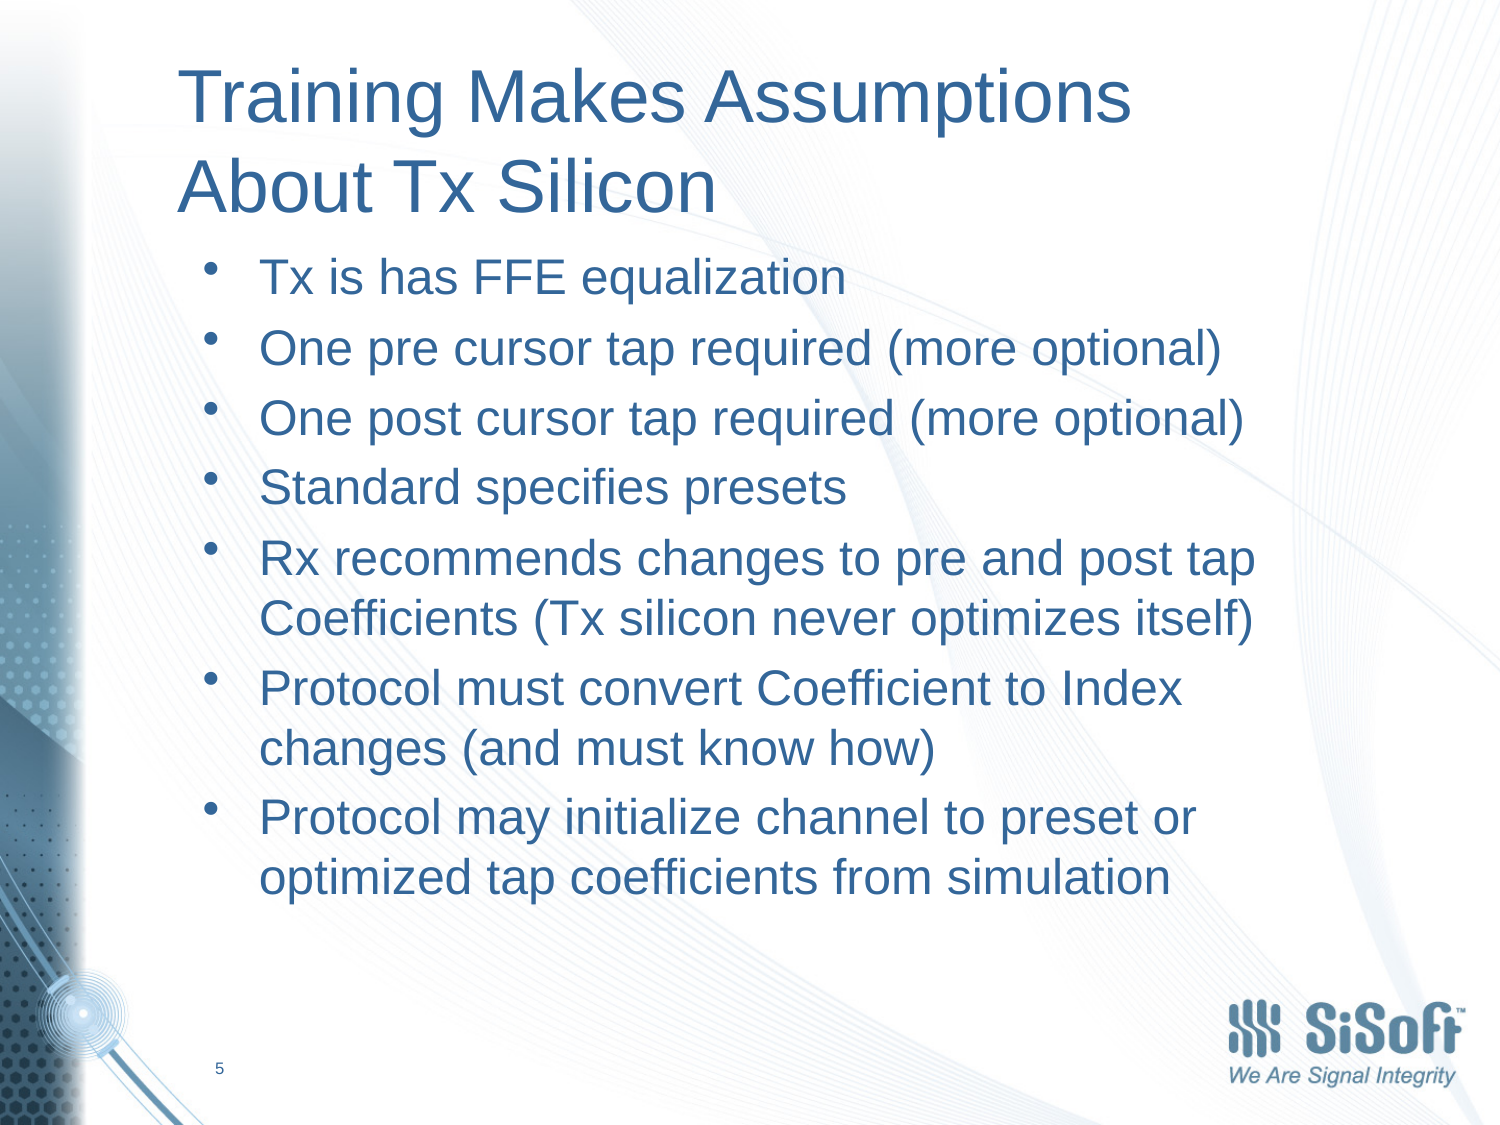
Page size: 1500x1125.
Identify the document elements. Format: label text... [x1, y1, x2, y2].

title Training Makes Assumptions About Tx Silicon [162, 50, 1313, 225]
footer 5 [200, 1050, 975, 1104]
list Tx is has FFE equalization One pre cursor tap required (more optional) One post cursor tap required (more optional) Standard specifies presets Rx recommends changes to pre and post tap Coefficients (Tx silicon never optimizes itself) Protocol must convert Coefficient to Index changes (and must know how) Protocol may initialize channel to preset or optimized tap coefficients from simulation [187, 237, 1363, 963]
picture [0, 0, 1500, 1125]
